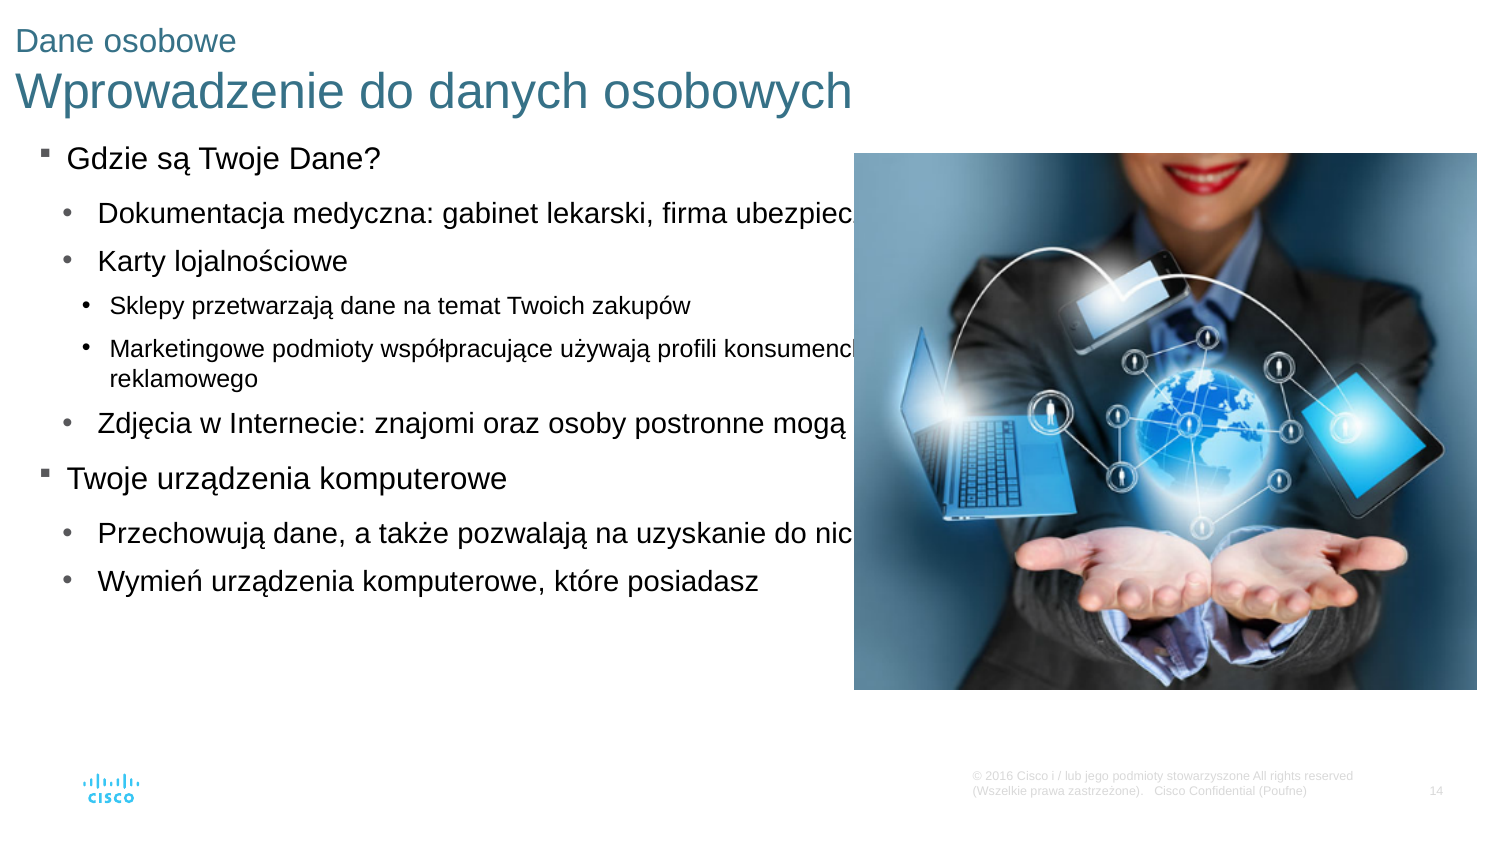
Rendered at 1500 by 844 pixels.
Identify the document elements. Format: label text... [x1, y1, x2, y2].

picture [854, 153, 1477, 690]
title Dane osobowe Wprowadzenie do danych osobowych [0, 6, 1500, 131]
list Gdzie są Twoje Dane? Dokumentacja medyczna: gabinet lekarski, firma ubezpieczeniowa Karty lojalnościowe Sklepy przetwarzają dane na temat Twoich zakupów Marketingowe podmioty współpracujące używają profili konsumenckich w celu stworzenia ukierunkowanego przekazu reklamowego Zdjęcia w Internecie: znajomi oraz osoby postronne mogą mieć do nich dostęp. Twoje urządzenia komputerowe Przechowują dane, a także pozwalają na uzyskanie do nich dostępu Wymień urządzenia komputerowe, które posiadasz [23, 131, 1477, 813]
